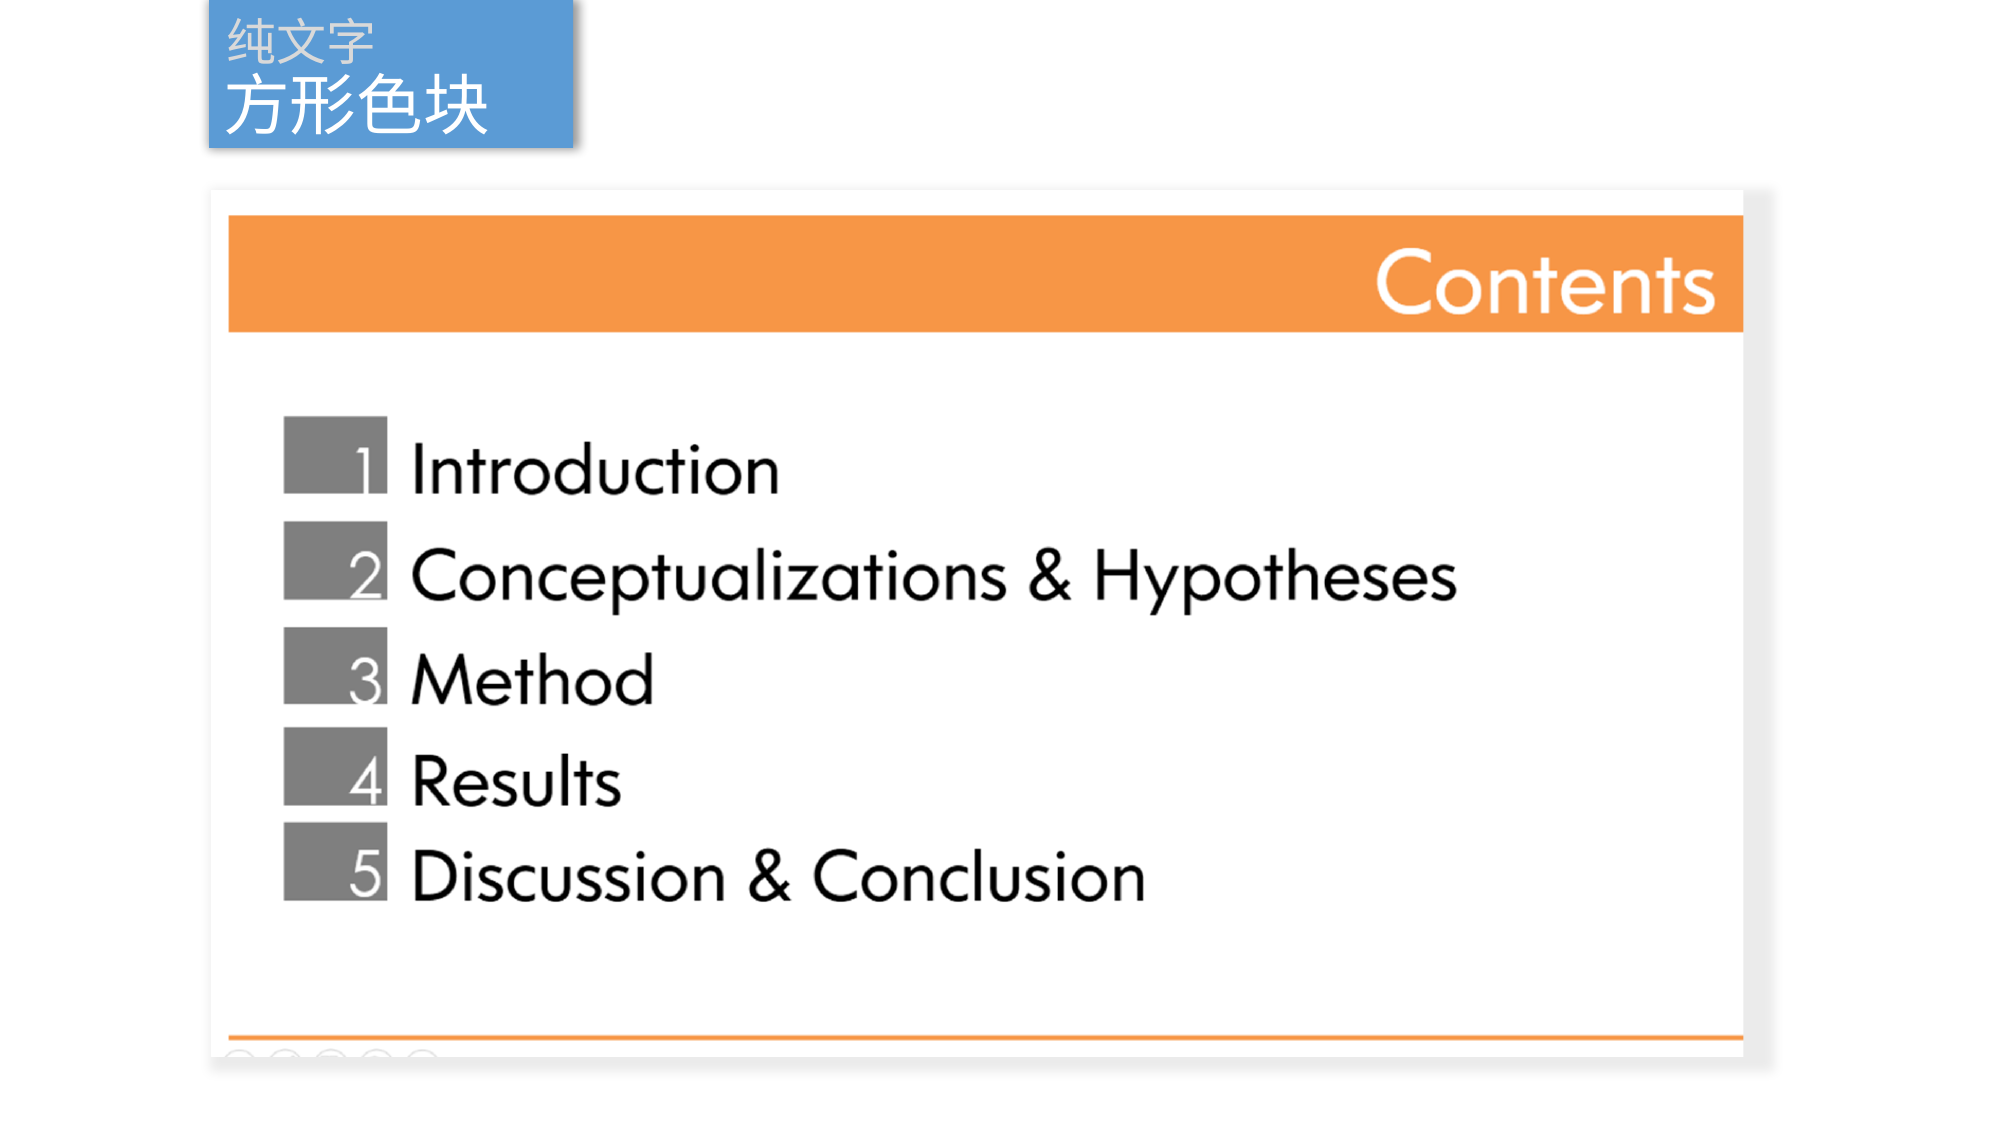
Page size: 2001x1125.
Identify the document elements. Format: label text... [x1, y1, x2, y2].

text_box 纯文字 [211, 2, 392, 78]
text_box 方形色块 [208, 55, 506, 150]
picture [210, 190, 1744, 1057]
text_box [208, 0, 574, 149]
